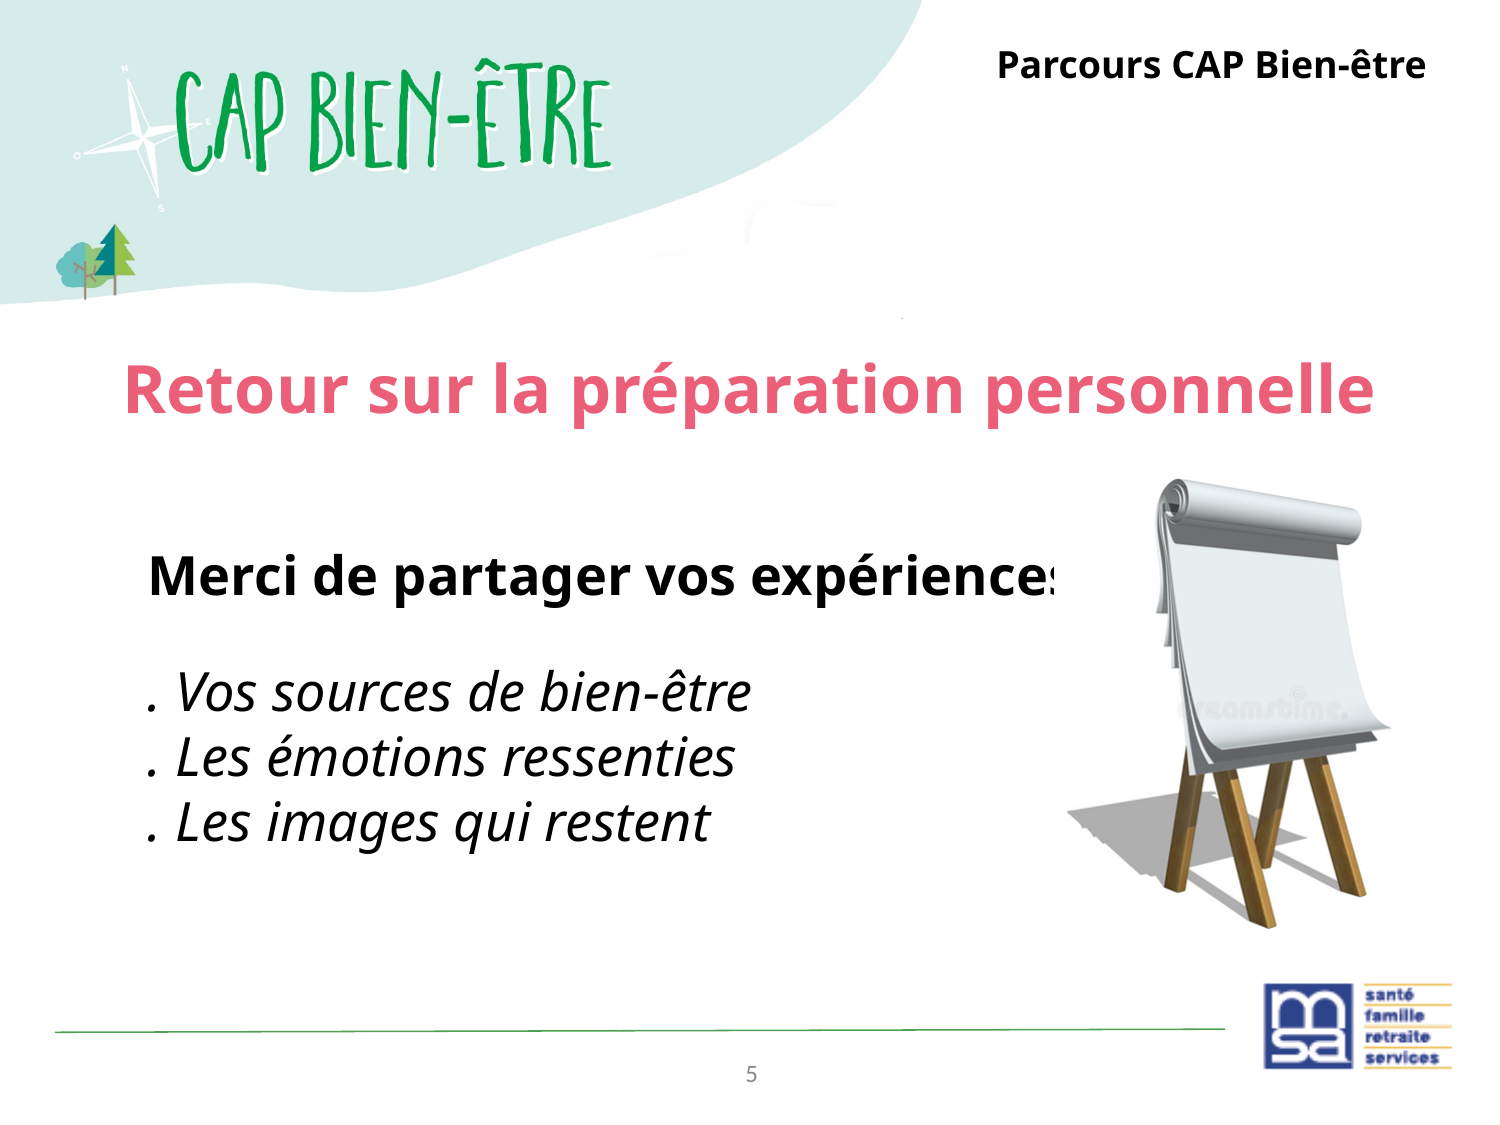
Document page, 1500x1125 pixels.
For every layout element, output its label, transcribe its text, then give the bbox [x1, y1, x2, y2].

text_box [54, 1028, 1226, 1033]
text_box Parcours CAP Bien-être [968, 34, 1455, 94]
text_box Retour sur la préparation personnelle [88, 305, 1412, 480]
text_box Merci de partager vos expériences . Vos sources de bien-être . Les émotions ressenties . Les images qui restent [147, 541, 1049, 882]
text_box 5 [54, 1042, 1245, 1103]
picture [0, 0, 941, 320]
picture [1054, 455, 1476, 1125]
